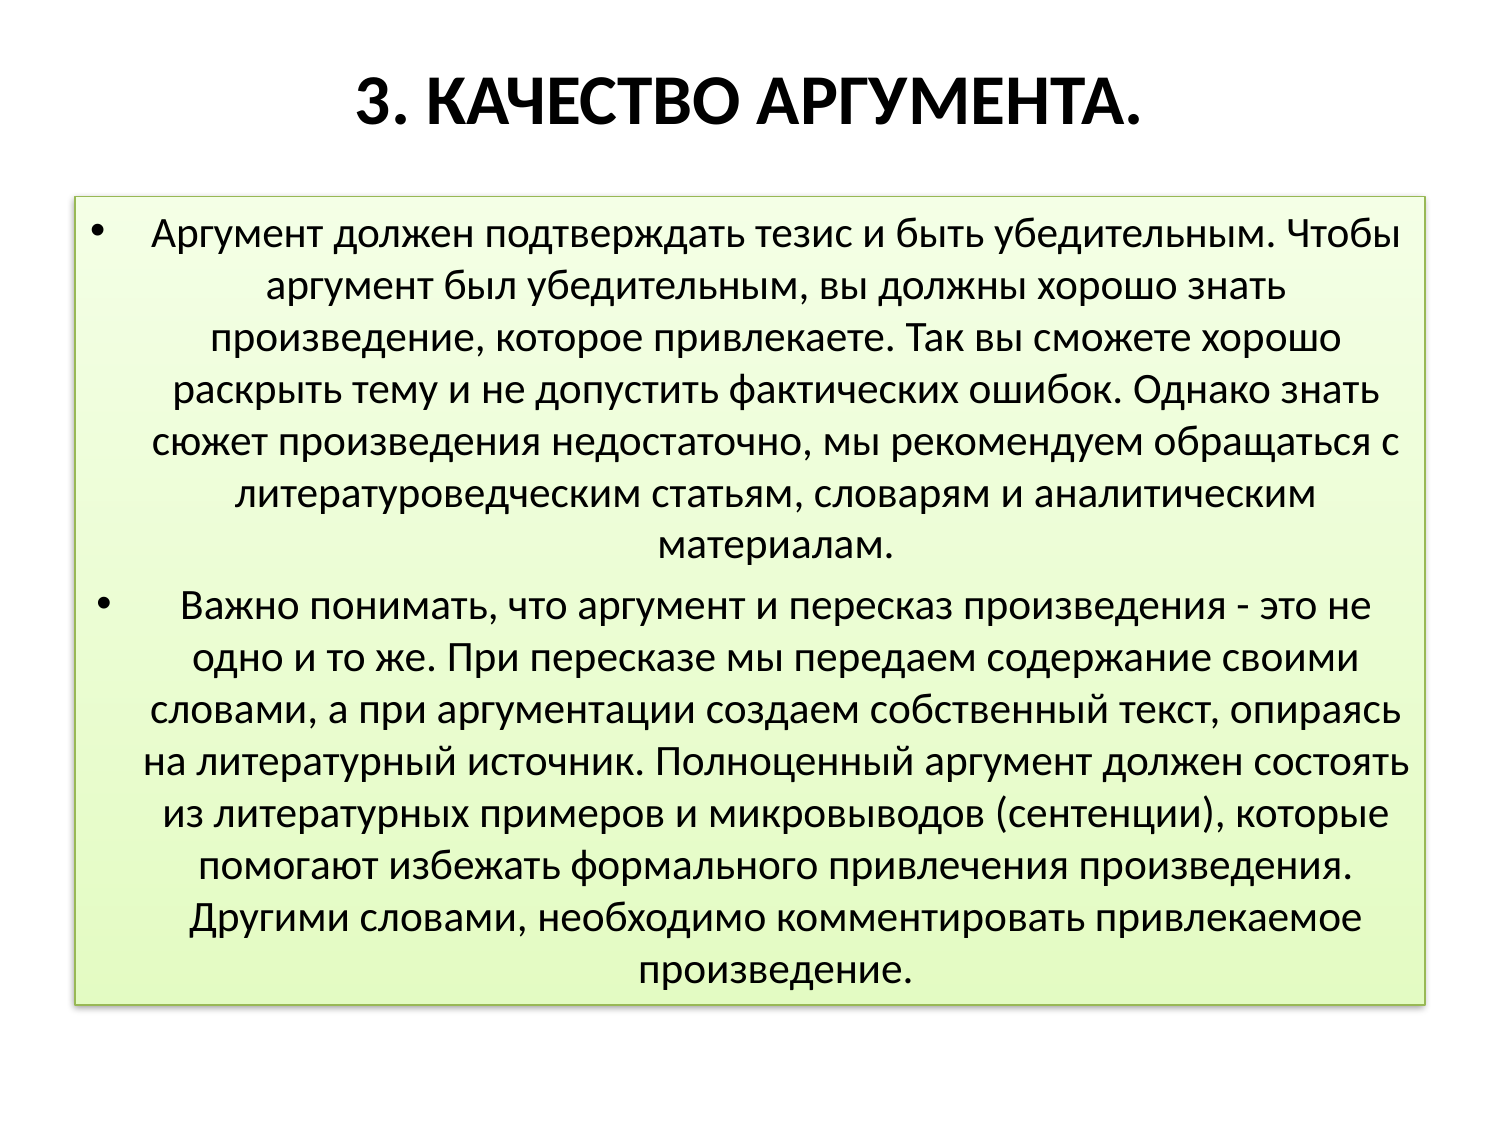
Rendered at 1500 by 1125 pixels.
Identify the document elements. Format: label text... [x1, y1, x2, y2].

list Аргумент должен подтверждать тезис и быть убедительным. Чтобы аргумент был убедительным, вы должны хорошо знать произведение, которое привлекаете. Так вы сможете хорошо раскрыть тему и не допустить фактических ошибок. Однако знать сюжет произведения недостаточно, мы рекомендуем обращаться с литературоведческим статьям, словарям и аналитическим материалам. Важно понимать, что аргумент и пересказ произведения - это не одно и то же. При пересказе мы передаем содержание своими словами, а при аргументации создаем собственный текст, опираясь на литературный источник. Полноценный аргумент должен состоять из литературных примеров и микровыводов (сентенции), которые помогают избежать формального привлечения произведения. Другими словами, необходимо комментировать привлекаемое произведение. [74, 196, 1426, 1006]
title 3. КАЧЕСТВО АРГУМЕНТА. [75, 45, 1425, 195]
